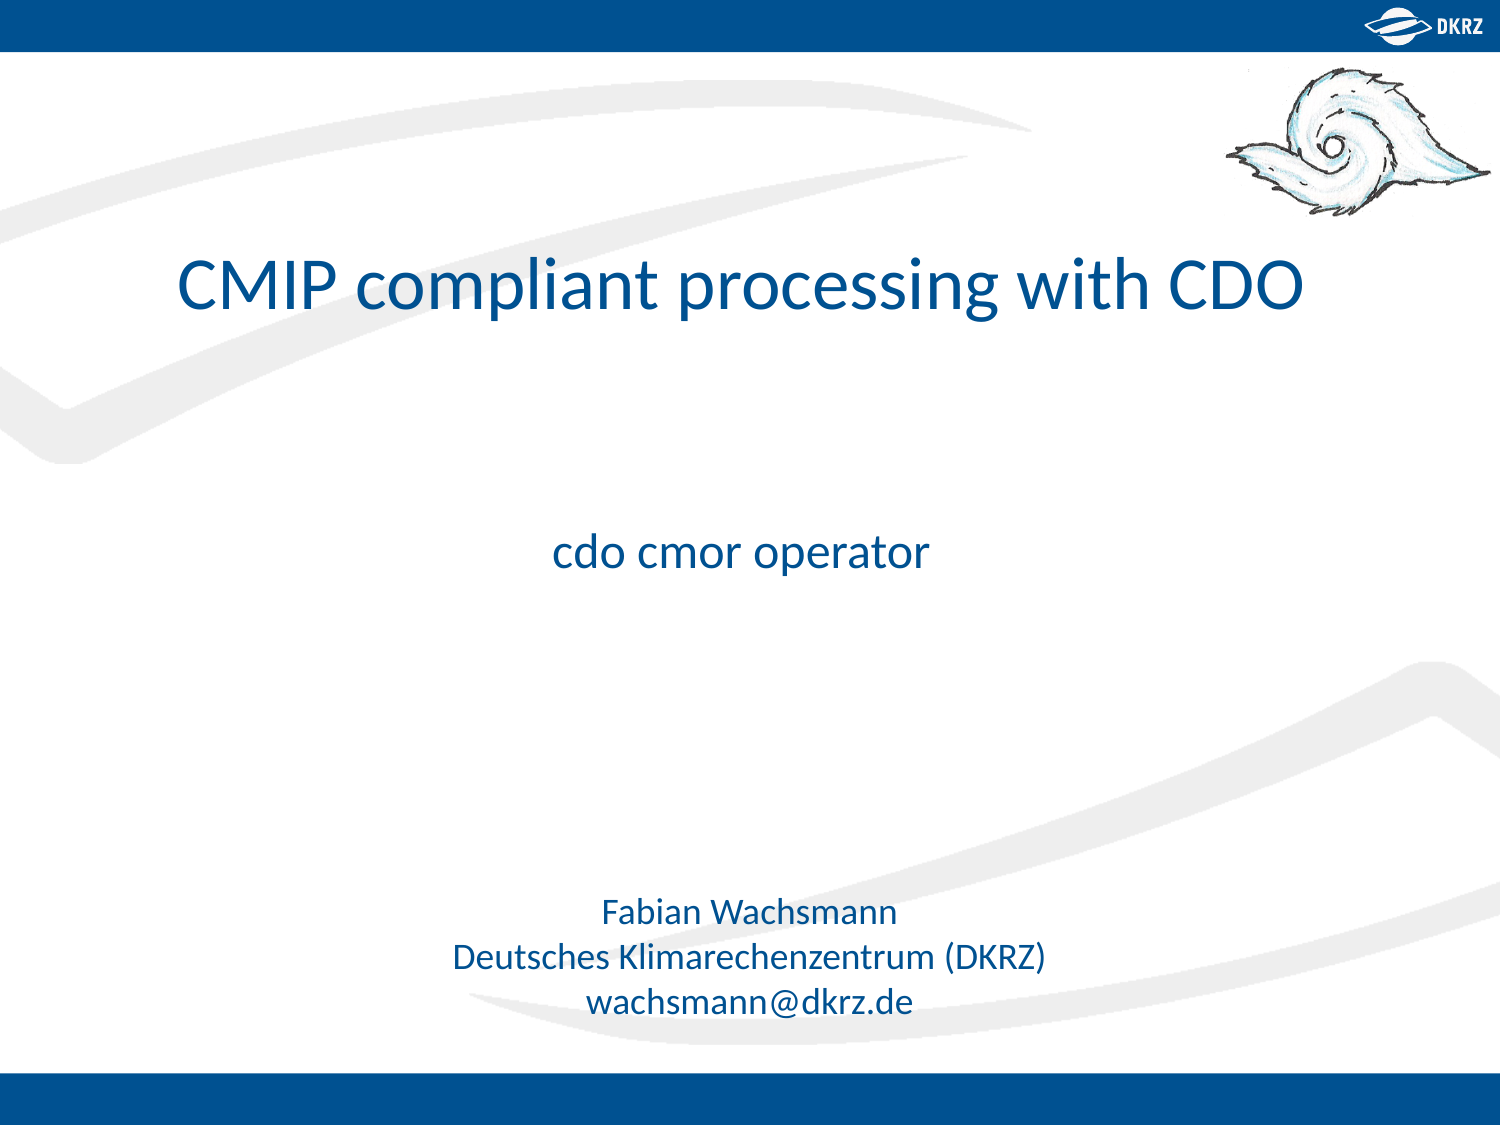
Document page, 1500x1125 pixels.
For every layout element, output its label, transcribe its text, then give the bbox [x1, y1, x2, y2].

picture [0, 80, 1032, 464]
picture [1222, 65, 1492, 223]
list cdo cmor operator [239, 510, 1244, 709]
picture [470, 662, 1500, 1044]
title CMIP compliant processing with CDO [64, 227, 1419, 464]
